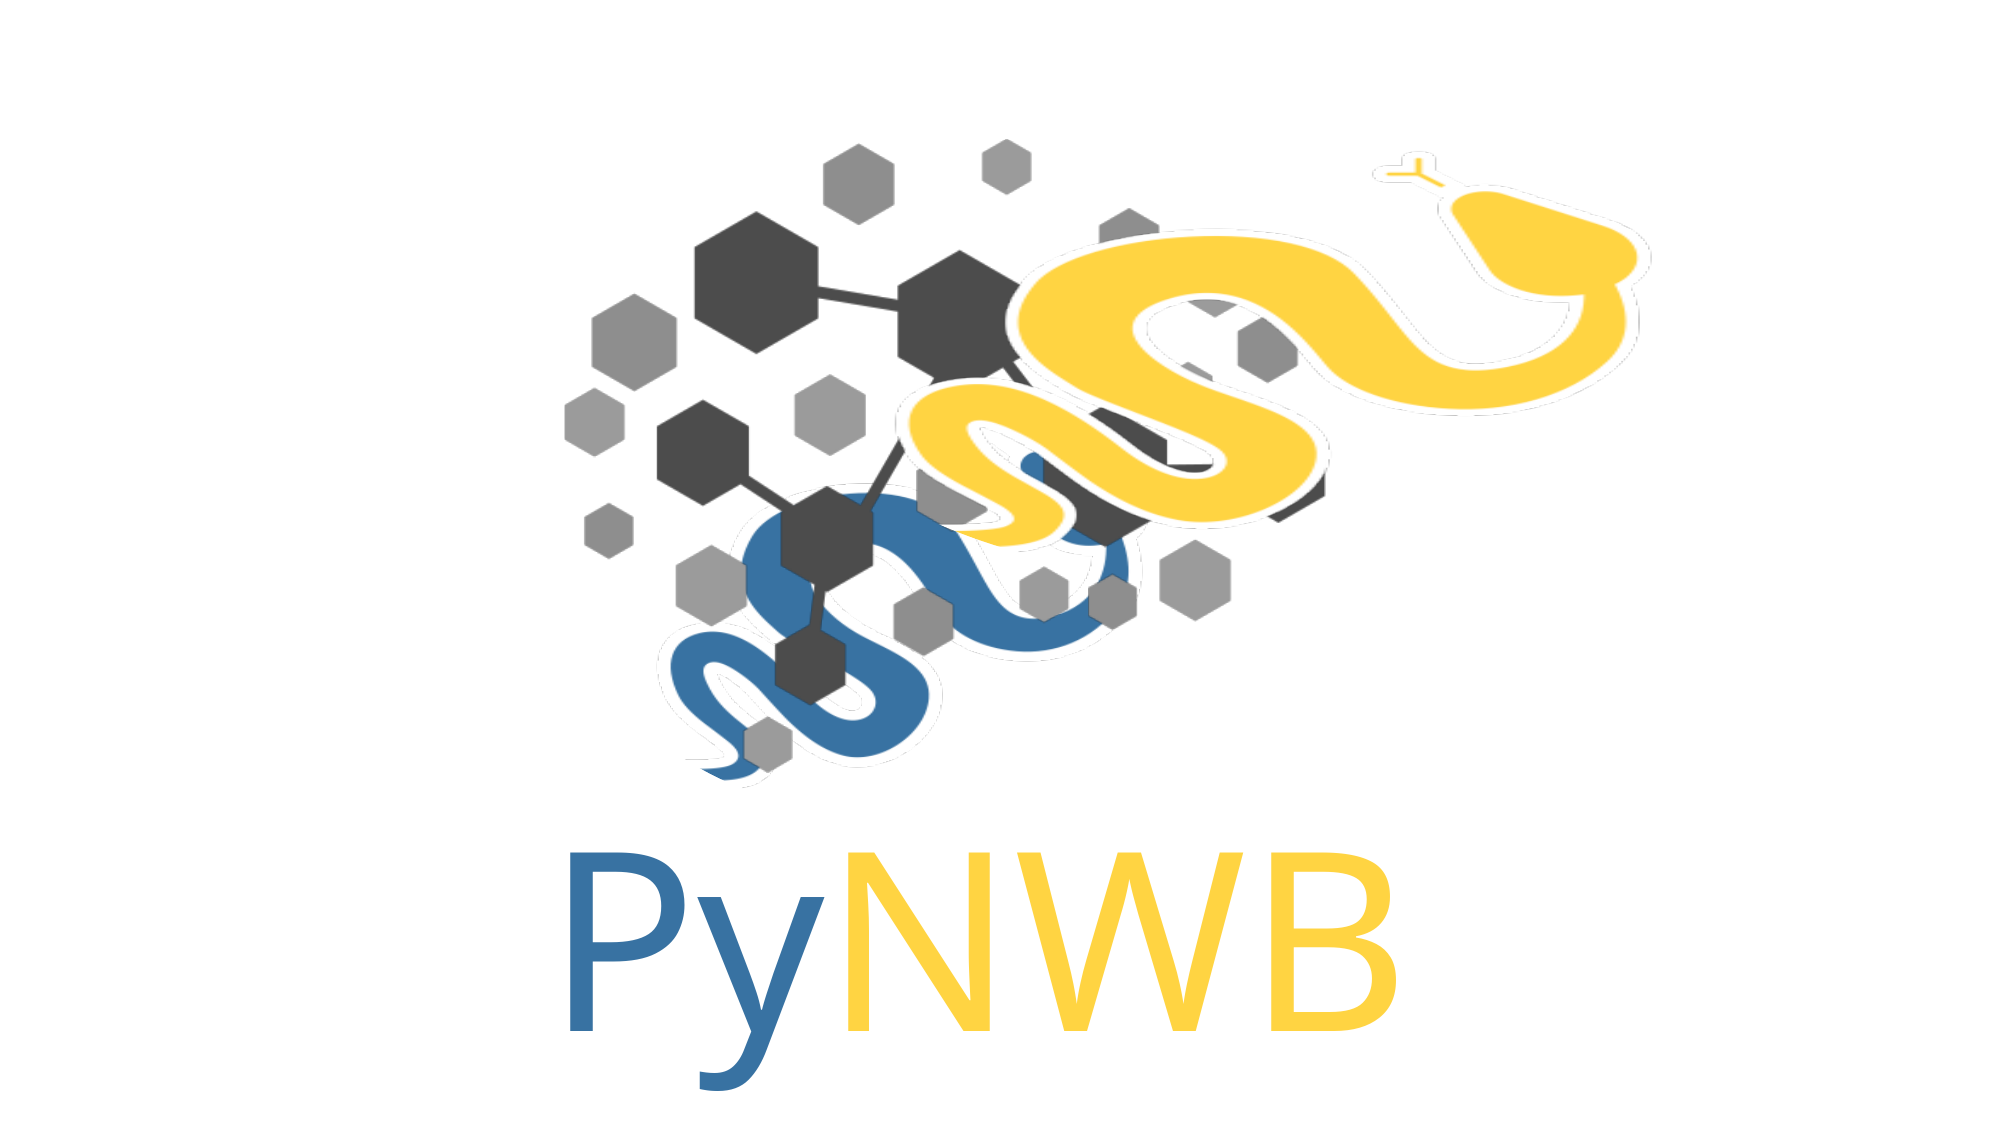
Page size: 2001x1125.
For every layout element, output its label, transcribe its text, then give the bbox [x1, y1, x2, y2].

picture [564, 116, 1710, 815]
text_box PyNWB [531, 774, 1425, 1089]
